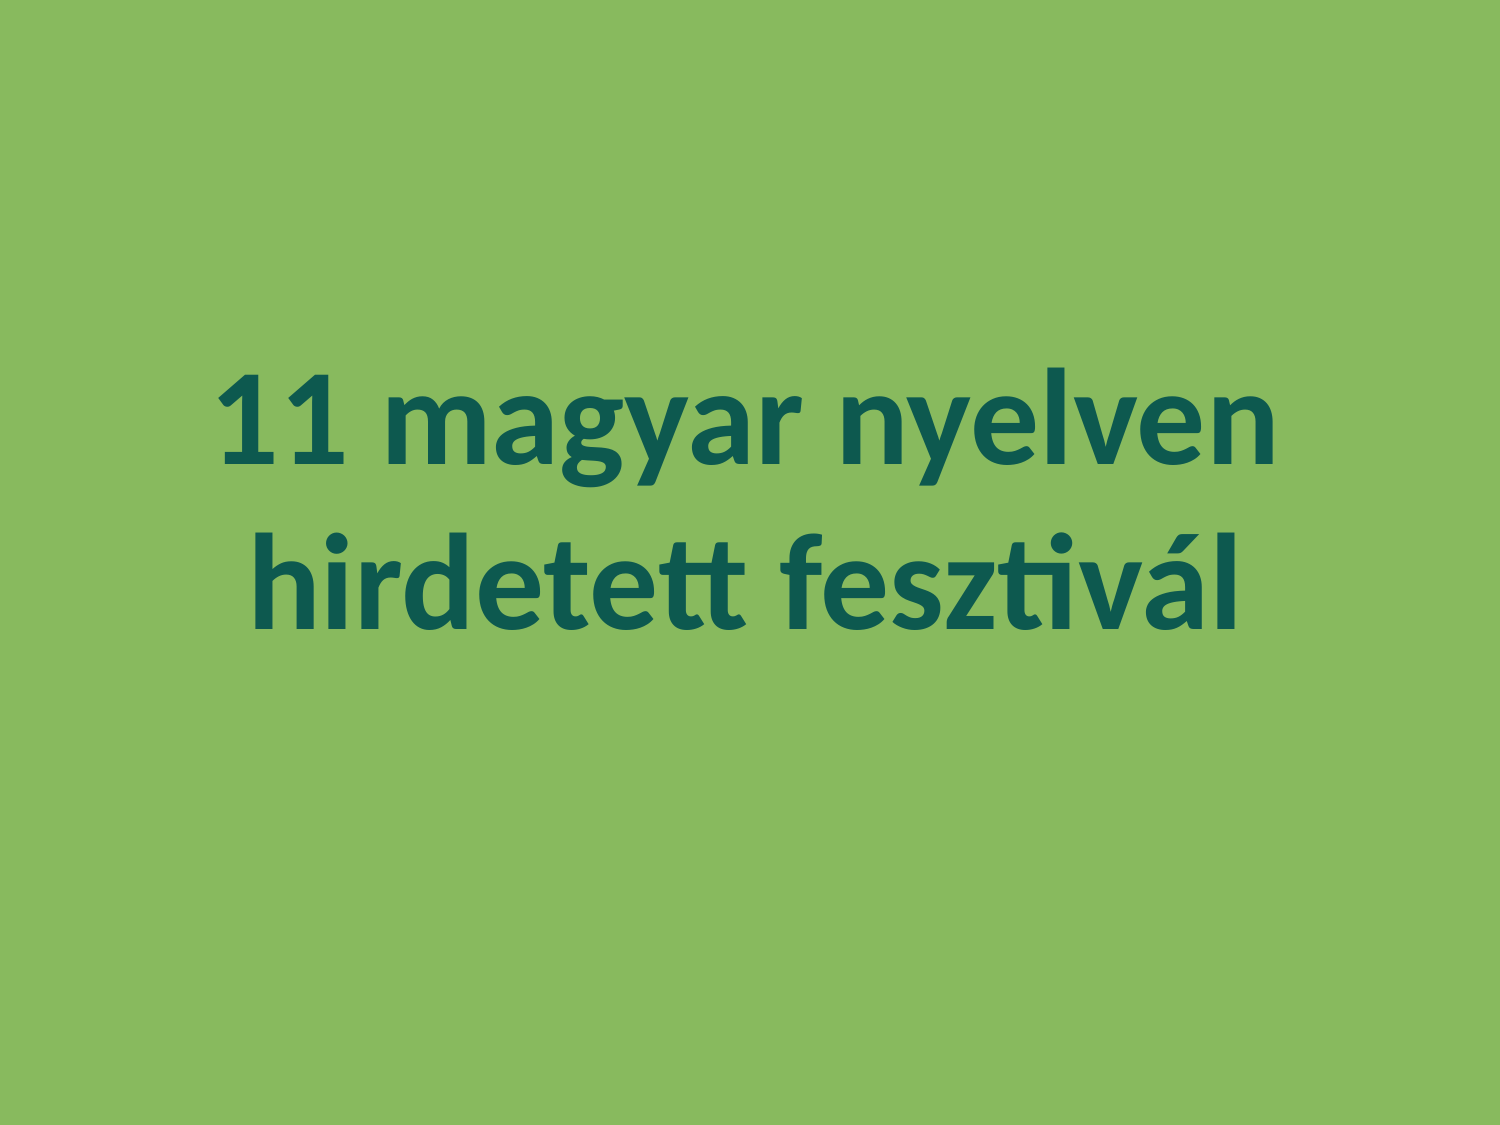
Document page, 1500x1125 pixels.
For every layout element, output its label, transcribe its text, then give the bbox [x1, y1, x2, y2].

title 11 magyar nyelven hirdetett fesztivál [70, 398, 1421, 586]
